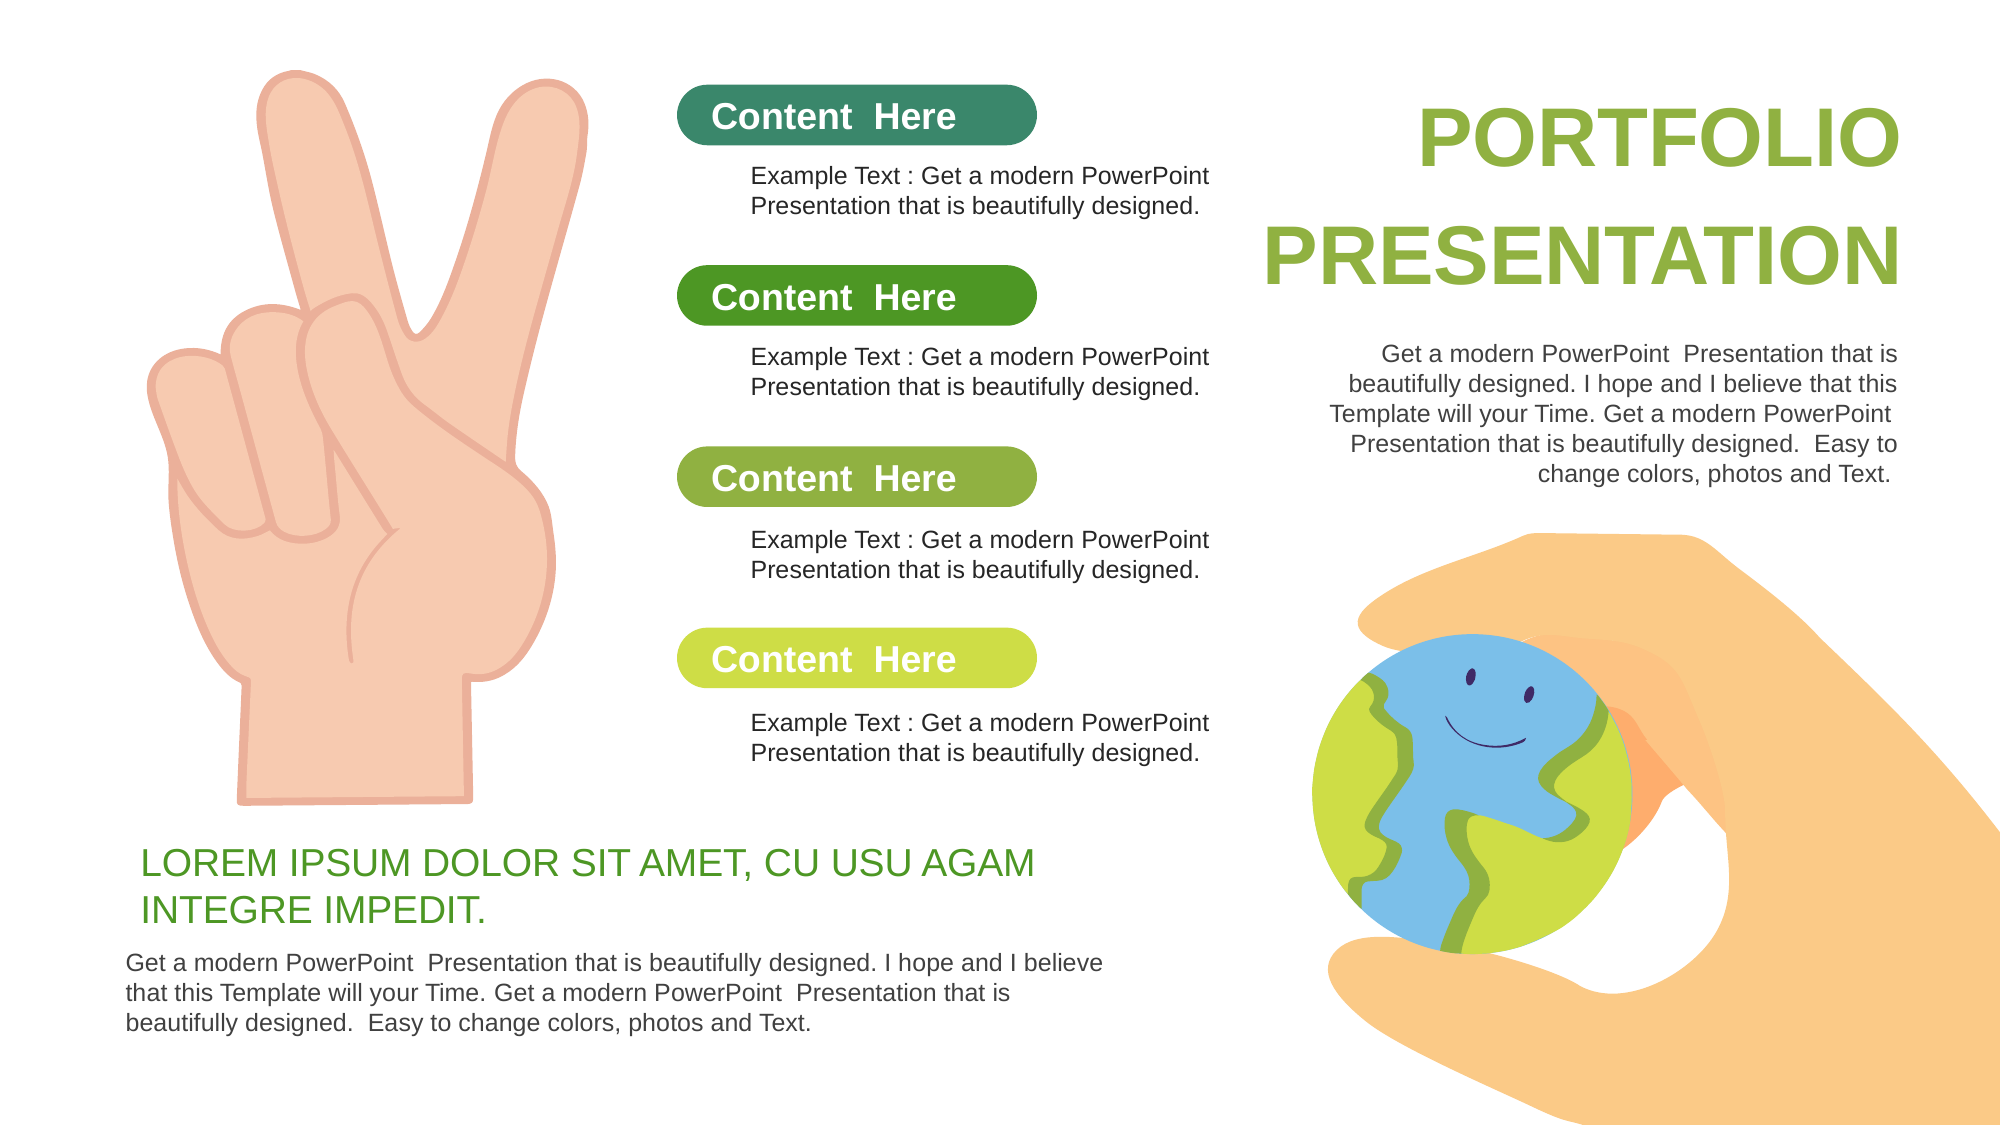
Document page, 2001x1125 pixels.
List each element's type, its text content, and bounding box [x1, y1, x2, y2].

text_box Example Text : Get a modern PowerPoint Presentation that is beautifully designed. [735, 515, 1258, 591]
text_box Example Text : Get a modern PowerPoint Presentation that is beautifully designed. [735, 699, 1258, 774]
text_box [1327, 533, 2000, 1125]
text_box Example Text : Get a modern PowerPoint Presentation that is beautifully designed. [735, 332, 1258, 408]
text_box Get a modern PowerPoint Presentation that is beautifully designed. I hope and I believe that this Template will your Time. Get a modern PowerPoint Presentation that is beautifully designed. Easy to change colors, photos and Text. [125, 938, 1129, 1043]
text_box Content Here [677, 627, 1038, 689]
text_box Content Here [677, 446, 1038, 507]
text_box Example Text : Get a modern PowerPoint Presentation that is beautifully designed. [735, 152, 1196, 227]
text_box LOREM IPSUM DOLOR SIT AMET, CU USU AGAM INTEGRE IMPEDIT. [125, 830, 1156, 939]
text_box Content Here [677, 84, 1038, 146]
text_box PORTFOLIO [1196, 74, 1918, 192]
text_box Get a modern PowerPoint Presentation that is beautifully designed. I hope and I believe that this Template will your Time. Get a modern PowerPoint Presentation that is beautifully designed. Easy to change colors, photos and Text. [1300, 330, 1914, 495]
text_box PRESENTATION [1196, 192, 1918, 311]
text_box Content Here [677, 265, 1038, 326]
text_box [1312, 634, 1633, 955]
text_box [146, 70, 589, 806]
